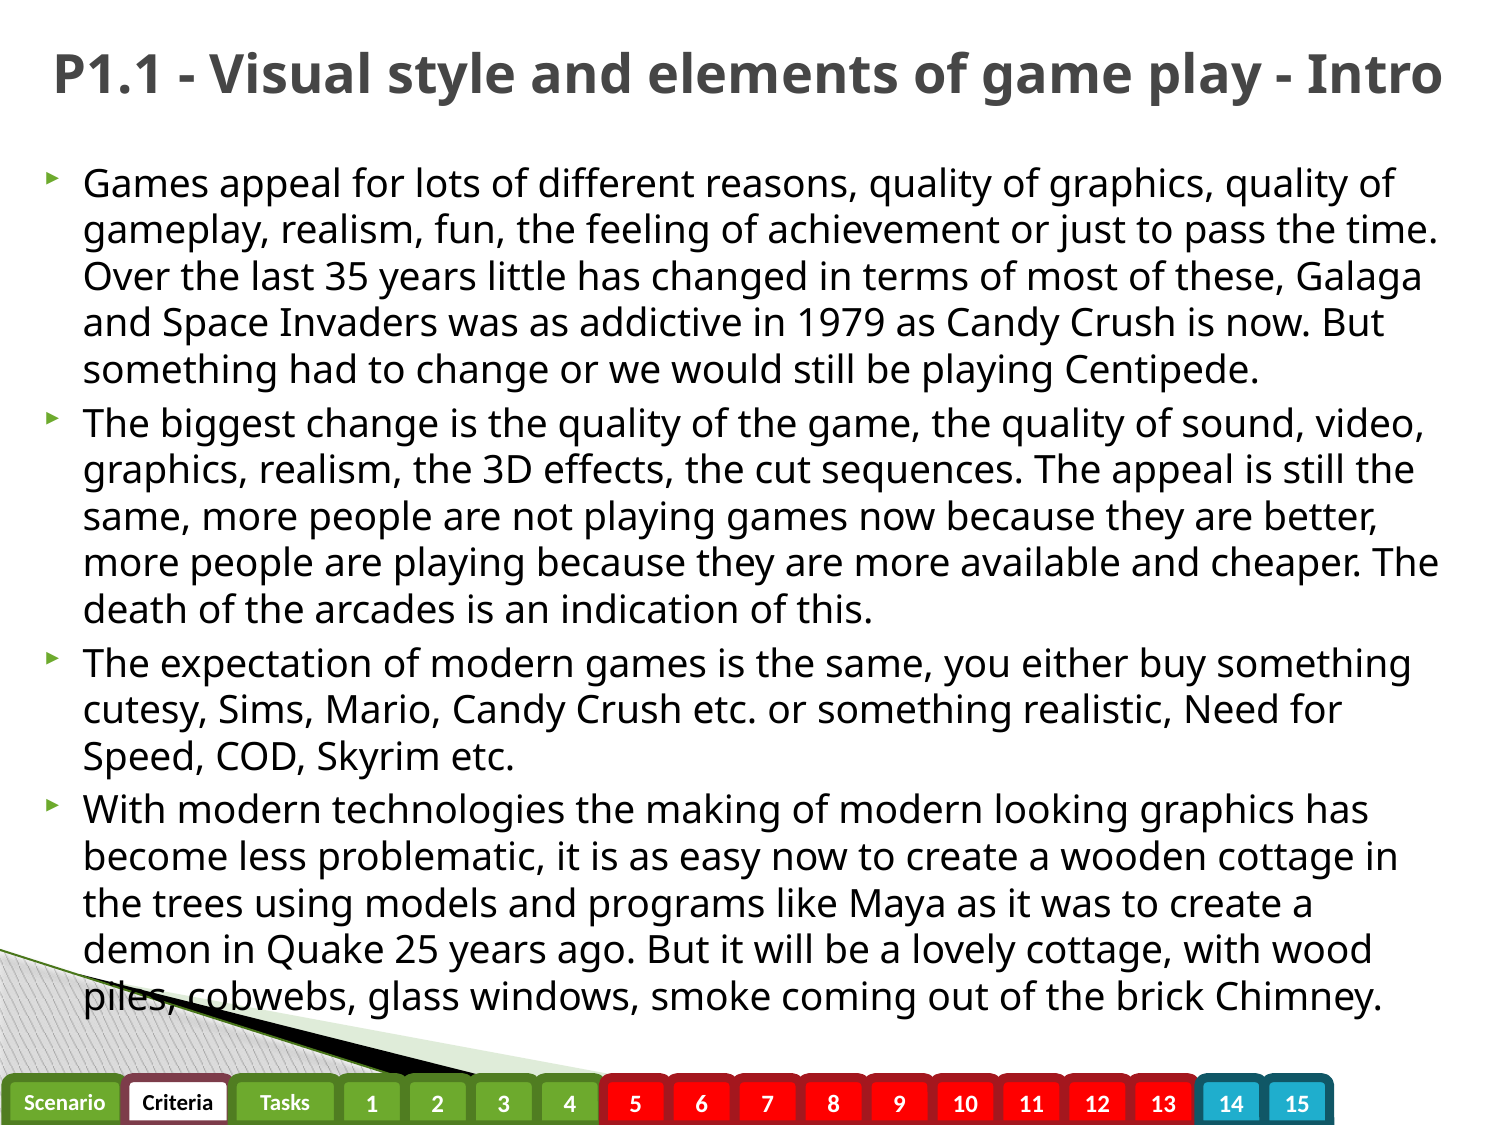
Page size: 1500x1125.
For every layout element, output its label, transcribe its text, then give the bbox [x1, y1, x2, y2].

list Games appeal for lots of different reasons, quality of graphics, quality of gameplay, realism, fun, the feeling of achievement or just to pass the time. Over the last 35 years little has changed in terms of most of these, Galaga and Space Invaders was as addictive in 1979 as Candy Crush is now. But something had to change or we would still be playing Centipede. The biggest change is the quality of the game, the quality of sound, video, graphics, realism, the 3D effects, the cut sequences. The appeal is still the same, more people are not playing games now because they are better, more people are playing because they are more available and cheaper. The death of the arcades is an indication of this. The expectation of modern games is the same, you either buy something cutesy, Sims, Mario, Candy Crush etc. or something realistic, Need for Speed, COD, Skyrim etc. With modern technologies the making of modern looking graphics has become less problematic, it is as easy now to create a wooden cottage in the trees using models and programs like Maya as it was to create a demon in Quake 25 years ago. But it will be a lovely cottage, with wood piles, cobwebs, glass windows, smoke coming out of the brick Chimney. [29, 150, 1459, 1047]
title P1.1 - Visual style and elements of game play - Intro [37, 19, 1471, 126]
